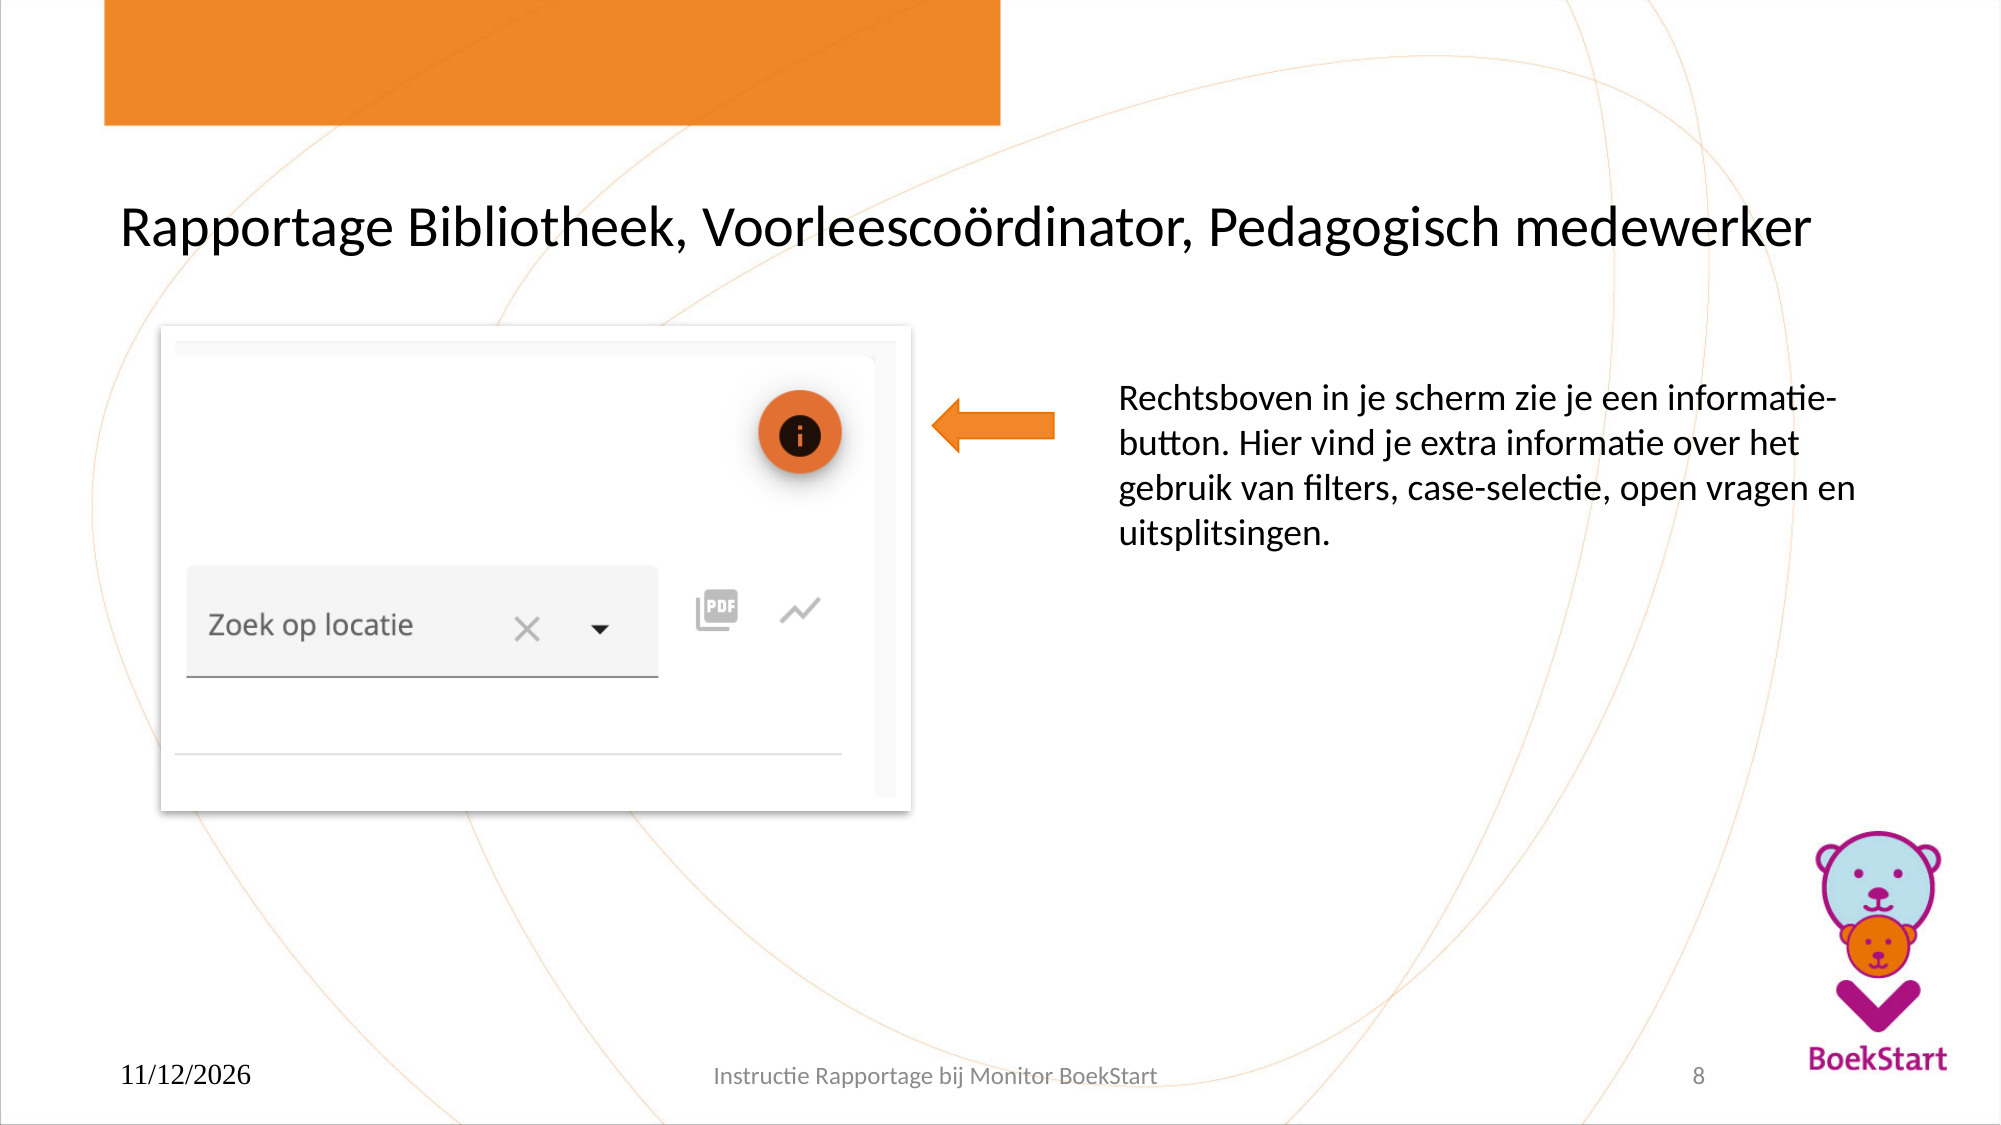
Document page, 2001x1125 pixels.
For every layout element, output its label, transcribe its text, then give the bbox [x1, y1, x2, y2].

footer Instructie Rapportage bij Monitor BoekStart [486, 1044, 1386, 1105]
text_box Rechtsboven in je scherm zie je een informatie-button. Hier vind je extra informatie over het gebruik van filters, case-selectie, open vragen en uitsplitsingen. [1103, 365, 1882, 561]
slide_number 8 [1623, 1044, 1775, 1105]
picture [0, 0, 2001, 1125]
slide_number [105, 1042, 452, 1103]
text_box [931, 397, 1055, 454]
title Rapportage Bibliotheek, Voorleescoördinator, Pedagogisch medewerker [105, 158, 1863, 297]
